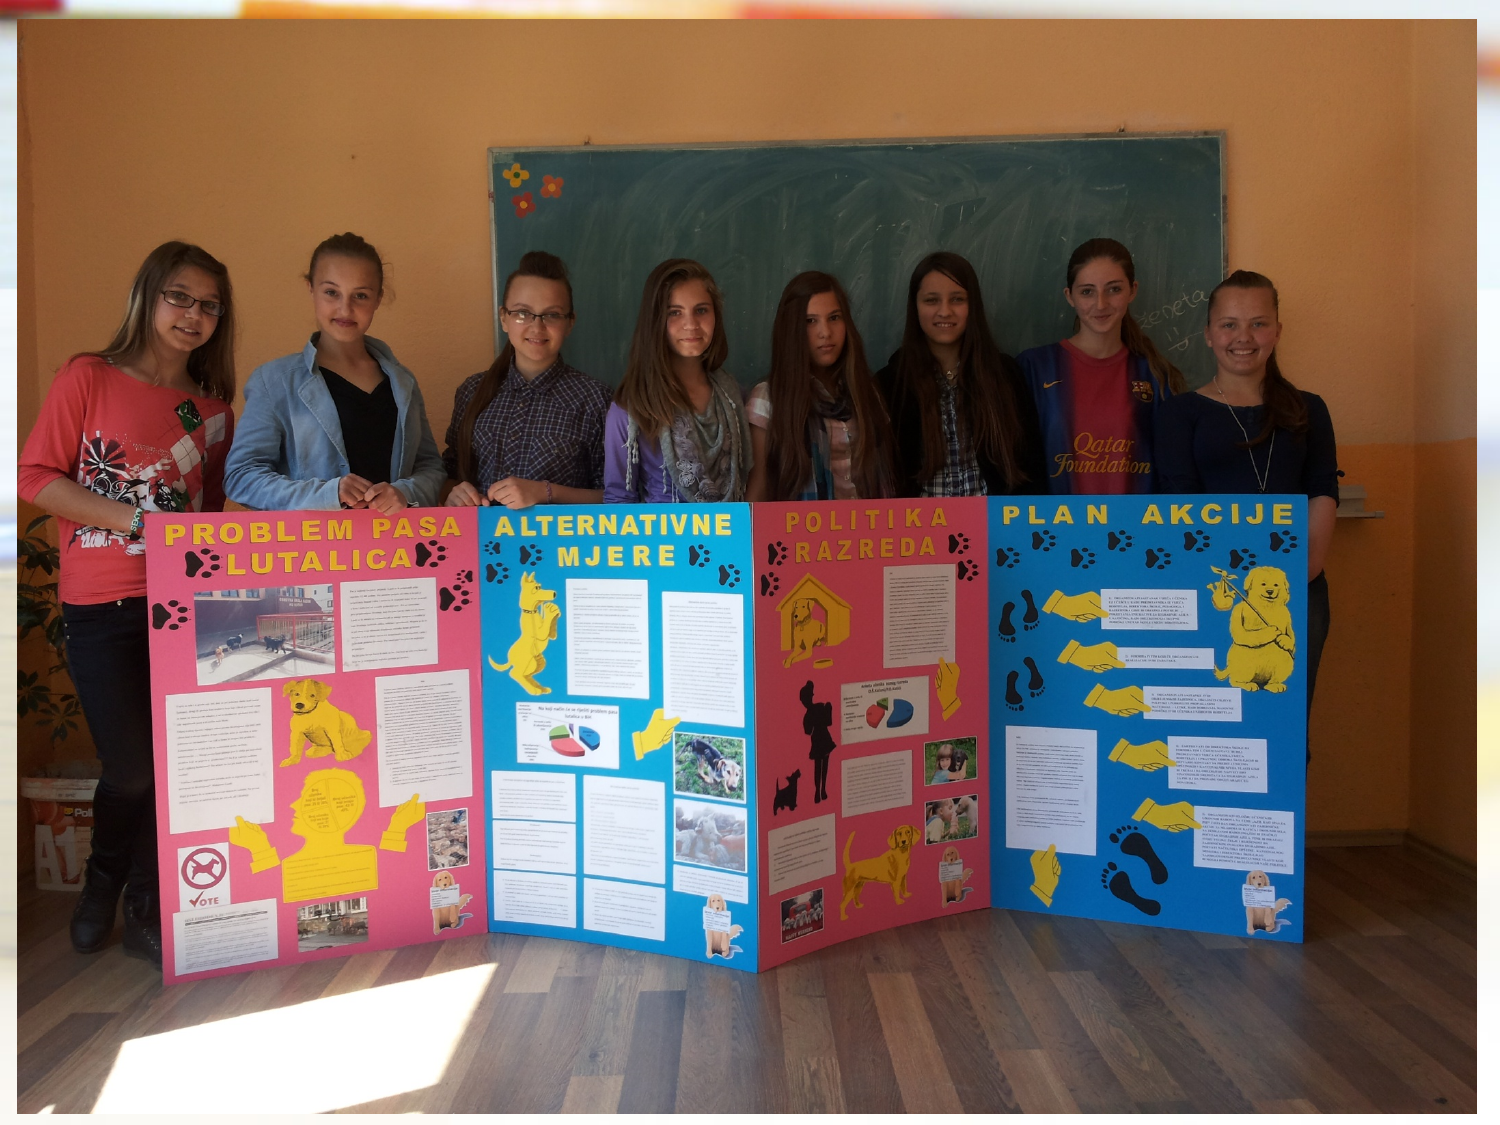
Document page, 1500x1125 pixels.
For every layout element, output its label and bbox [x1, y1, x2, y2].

picture [0, 0, 1500, 1125]
list [17, 19, 1477, 1114]
